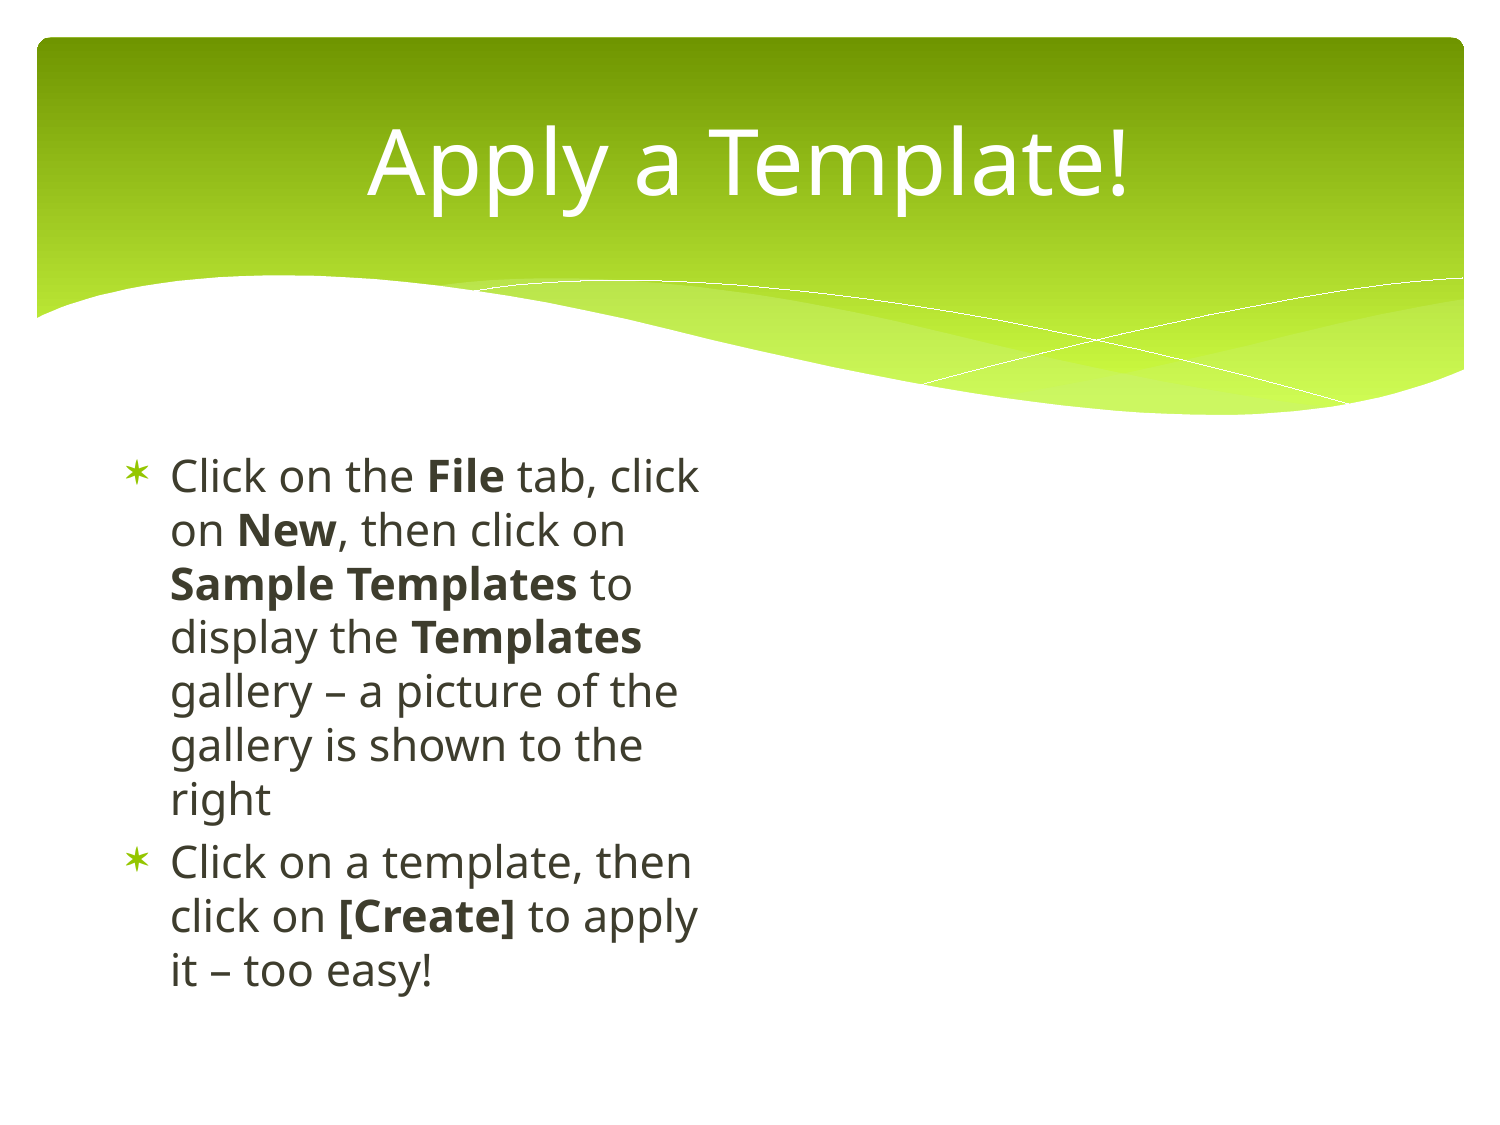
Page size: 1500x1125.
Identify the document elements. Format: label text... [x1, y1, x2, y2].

title Apply a Template! [75, 55, 1425, 261]
list Click on the File tab, click on New, then click on Sample Templates to display the Templates gallery – a picture of the gallery is shown to the right Click on a template, then click on [Create] to apply it – too easy! [111, 439, 738, 1005]
